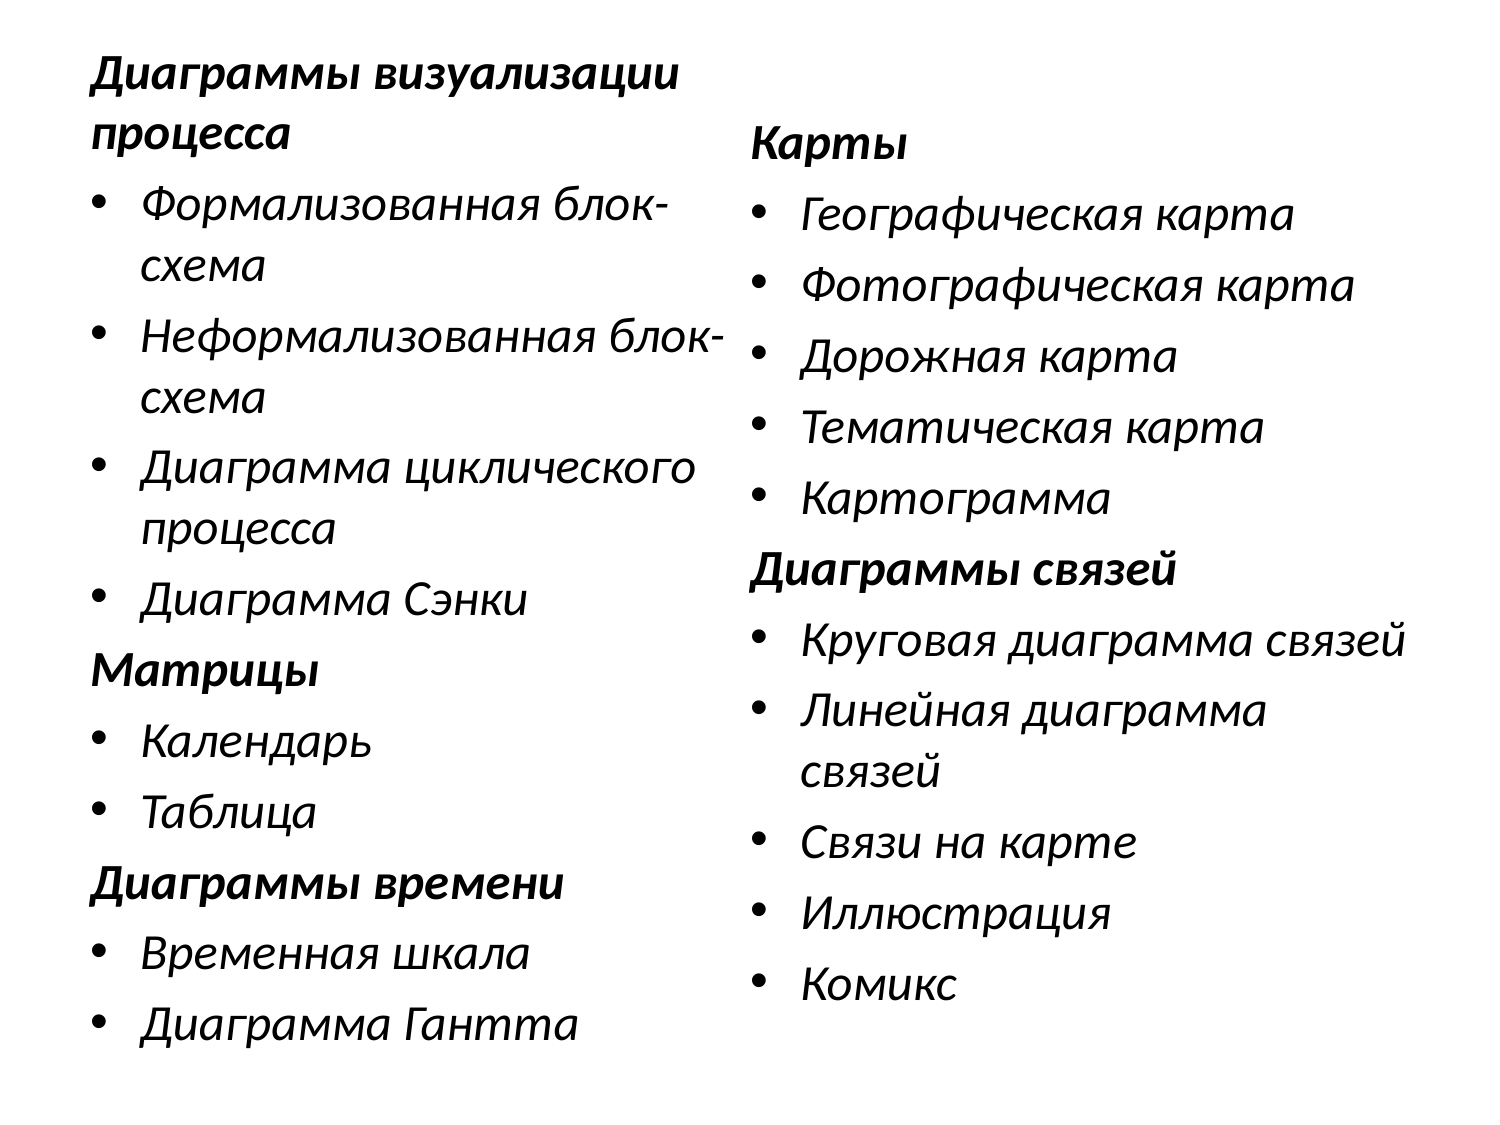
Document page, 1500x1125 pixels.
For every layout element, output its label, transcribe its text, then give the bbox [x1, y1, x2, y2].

list Диаграммы визуализации процесса Формализованная блок-схема Неформализованная блок-схема Диаграмма циклического процесса Диаграмма Сэнки Матрицы Календарь Таблица Диаграммы времени Временная шкала Диаграмма Гантта Карты Географическая карта Фотографическая карта Дорожная карта Тематическая карта Картограмма Диаграммы связей Круговая диаграмма связей Линейная диаграмма связей Связи на карте Иллюстрация Комикс [75, 30, 1425, 1094]
